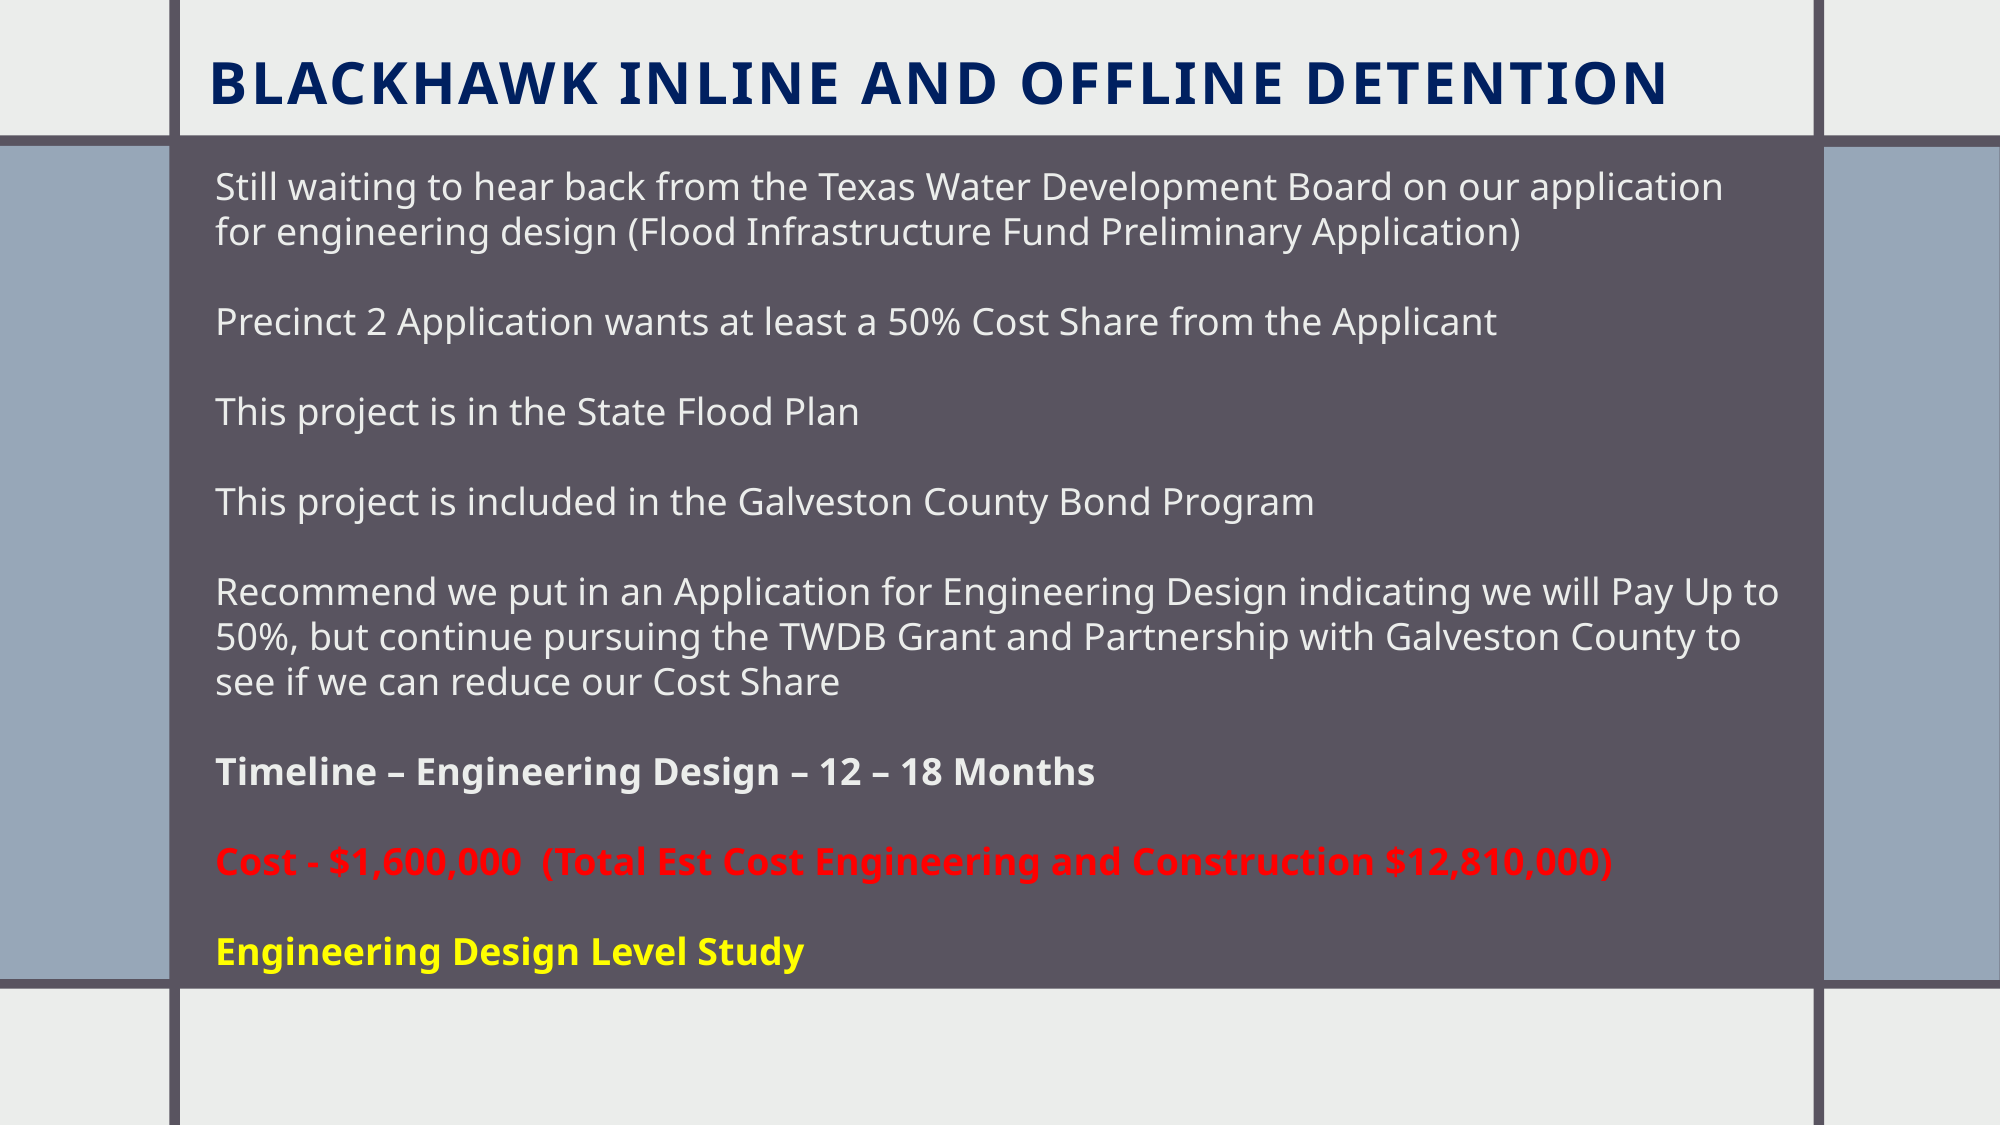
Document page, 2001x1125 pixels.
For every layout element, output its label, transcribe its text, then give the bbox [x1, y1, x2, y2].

text_box Still waiting to hear back from the Texas Water Development Board on our application for engineering design (Flood Infrastructure Fund Preliminary Application) Precinct 2 Application wants at least a 50% Cost Share from the Applicant This project is in the State Flood Plan This project is included in the Galveston County Bond Program Recommend we put in an Application for Engineering Design indicating we will Pay Up to 50%, but continue pursuing the TWDB Grant and Partnership with Galveston County to see if we can reduce our Cost Share Timeline – Engineering Design – 12 – 18 Months Cost - $1,600,000 (Total Est Cost Engineering and Construction $12,810,000) Engineering Design Level Study [200, 155, 1800, 981]
title Blackhawk inline and offline detention [190, 0, 1922, 132]
